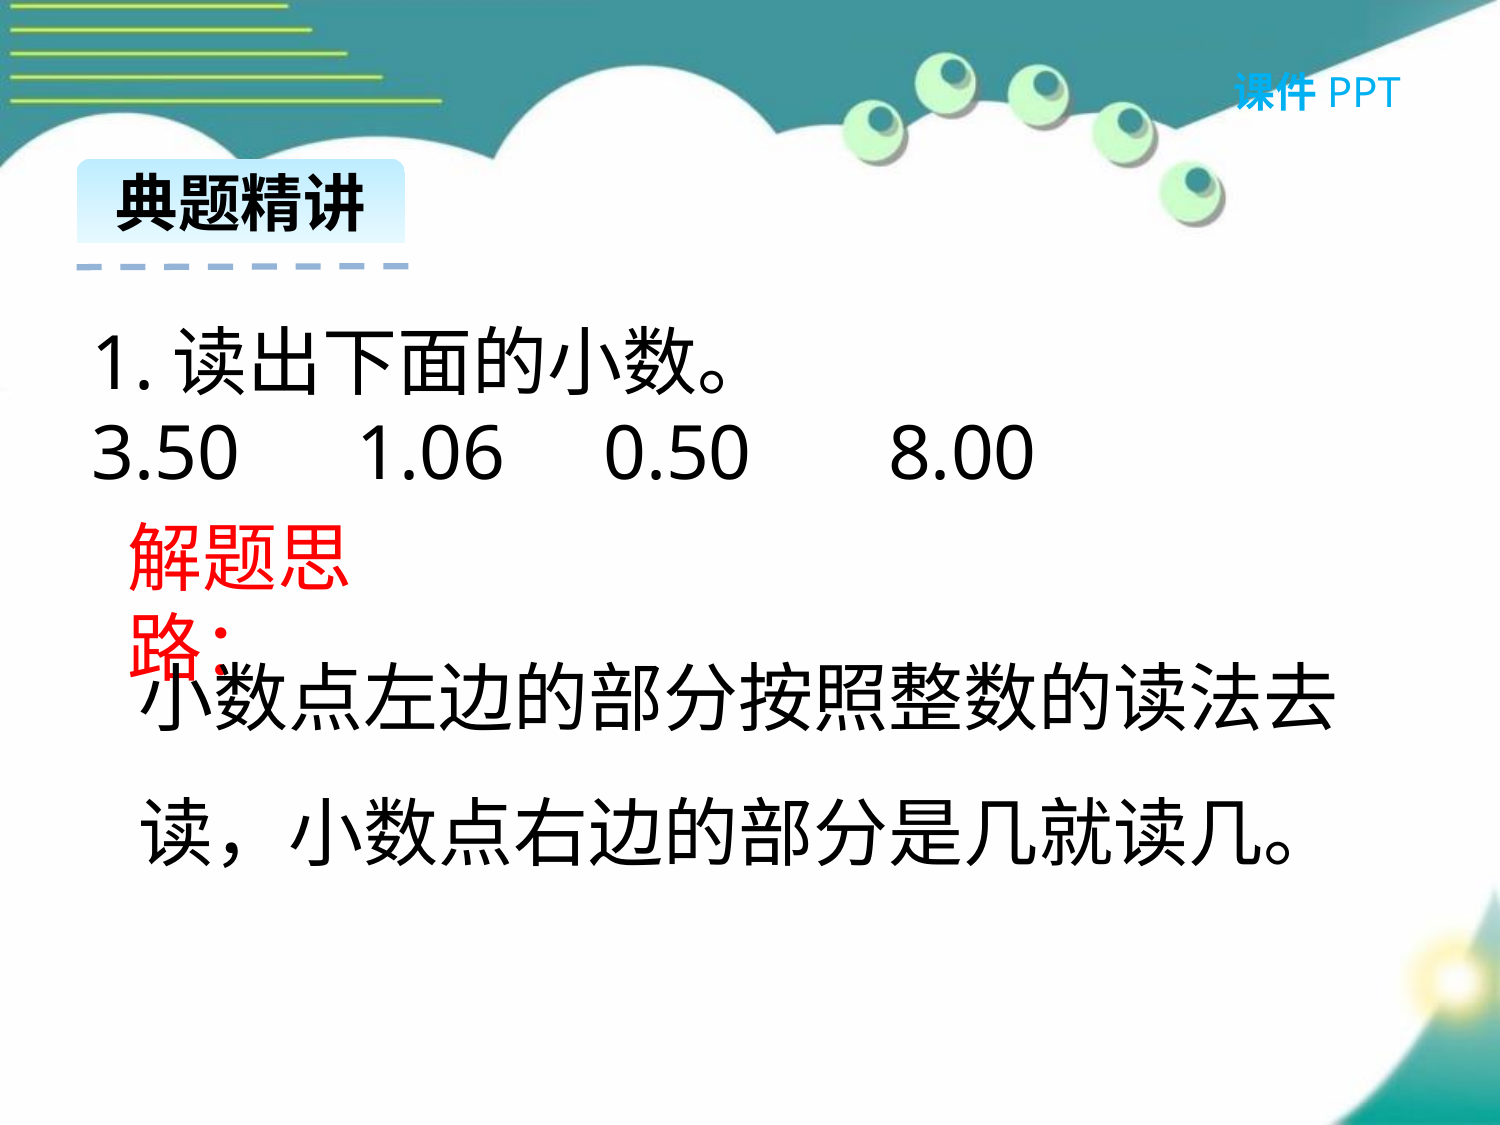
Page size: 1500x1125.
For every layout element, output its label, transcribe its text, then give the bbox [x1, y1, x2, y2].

text_box 小数点左边的部分按照整数的读法去读，小数点右边的部分是几就读几。 [123, 597, 1400, 883]
text_box 典题精讲 [76, 158, 405, 244]
text_box 课件PPT [1218, 58, 1418, 124]
text_box 解题思路： [112, 503, 503, 699]
picture [0, 0, 1500, 1125]
text_box 1.读出下面的小数。 3.50 1.06 0.50 8.00 [76, 307, 1054, 502]
